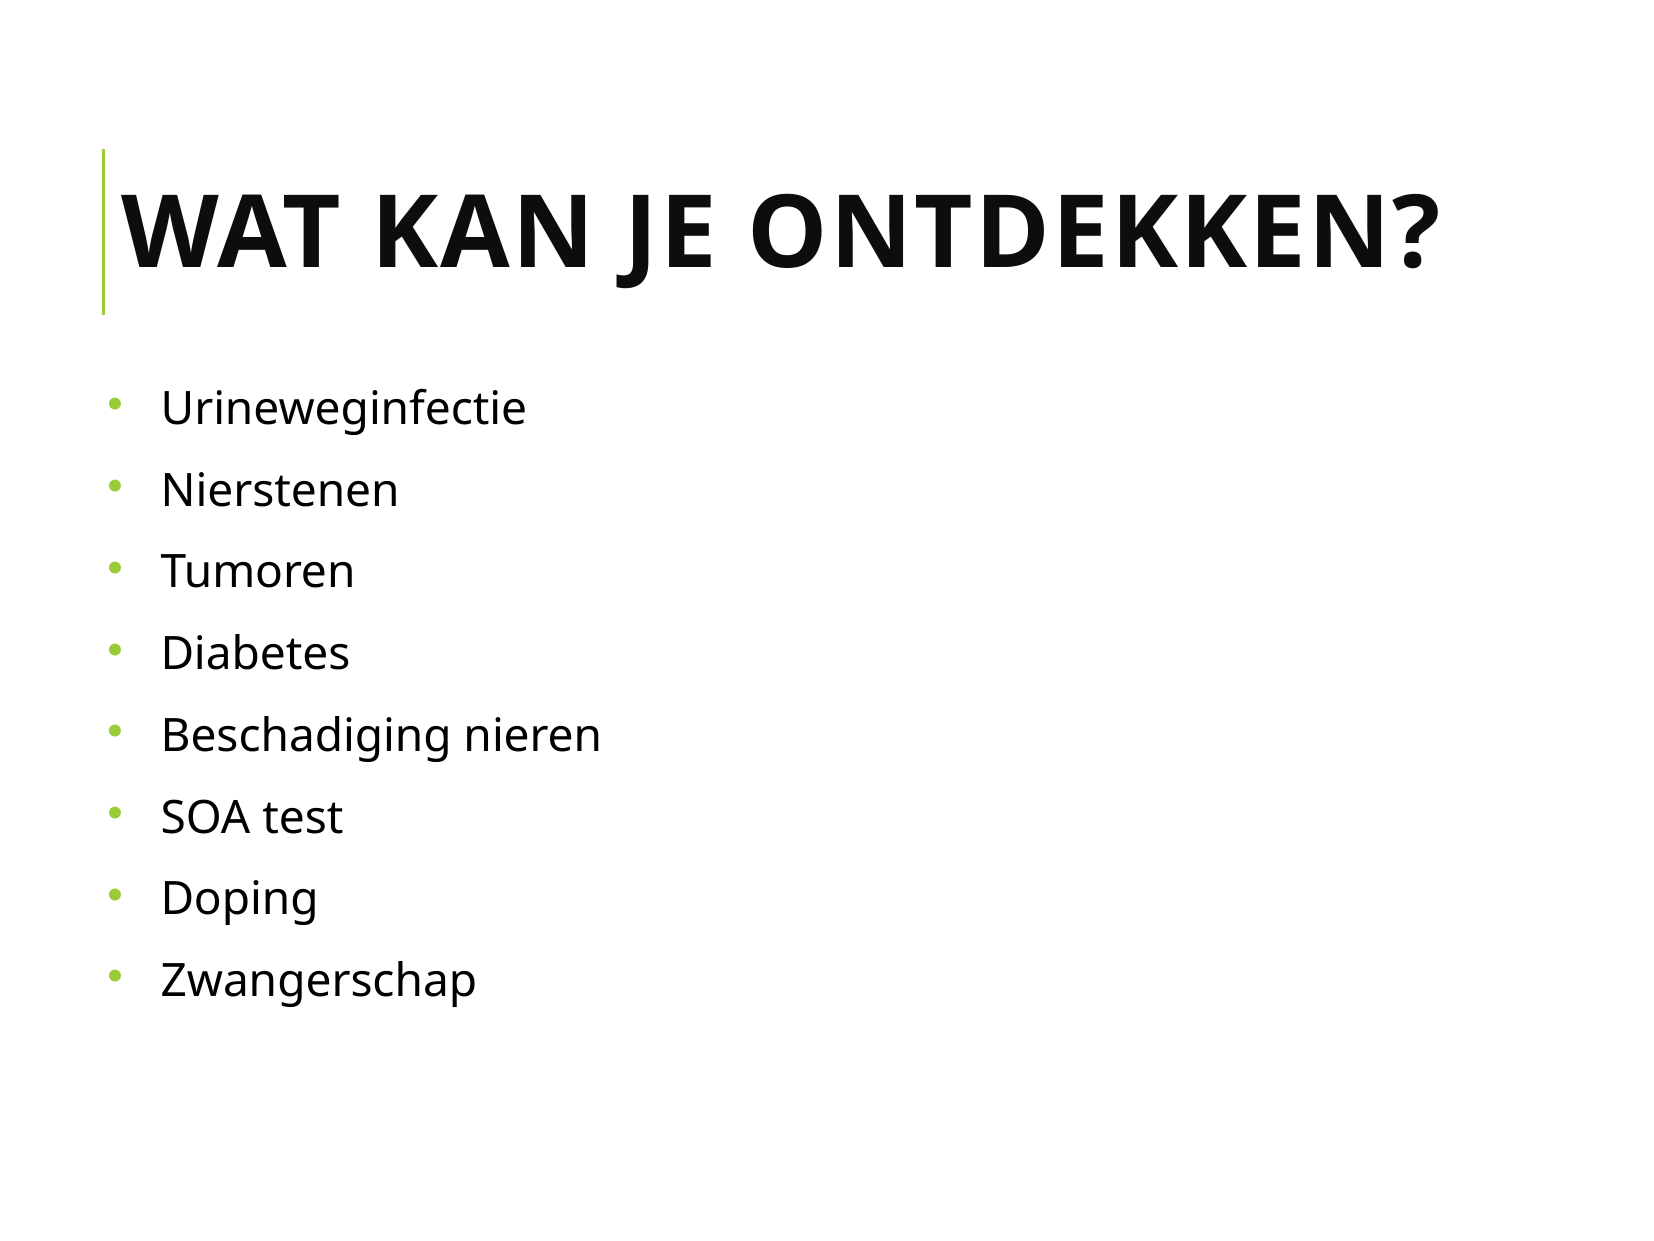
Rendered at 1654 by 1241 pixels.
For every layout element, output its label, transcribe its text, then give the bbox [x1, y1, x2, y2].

list Urineweginfectie Nierstenen Tumoren Diabetes Beschadiging nieren SOA test Doping Zwangerschap [82, 290, 1571, 1098]
title Wat kan je ontdekken? [106, 135, 1595, 343]
